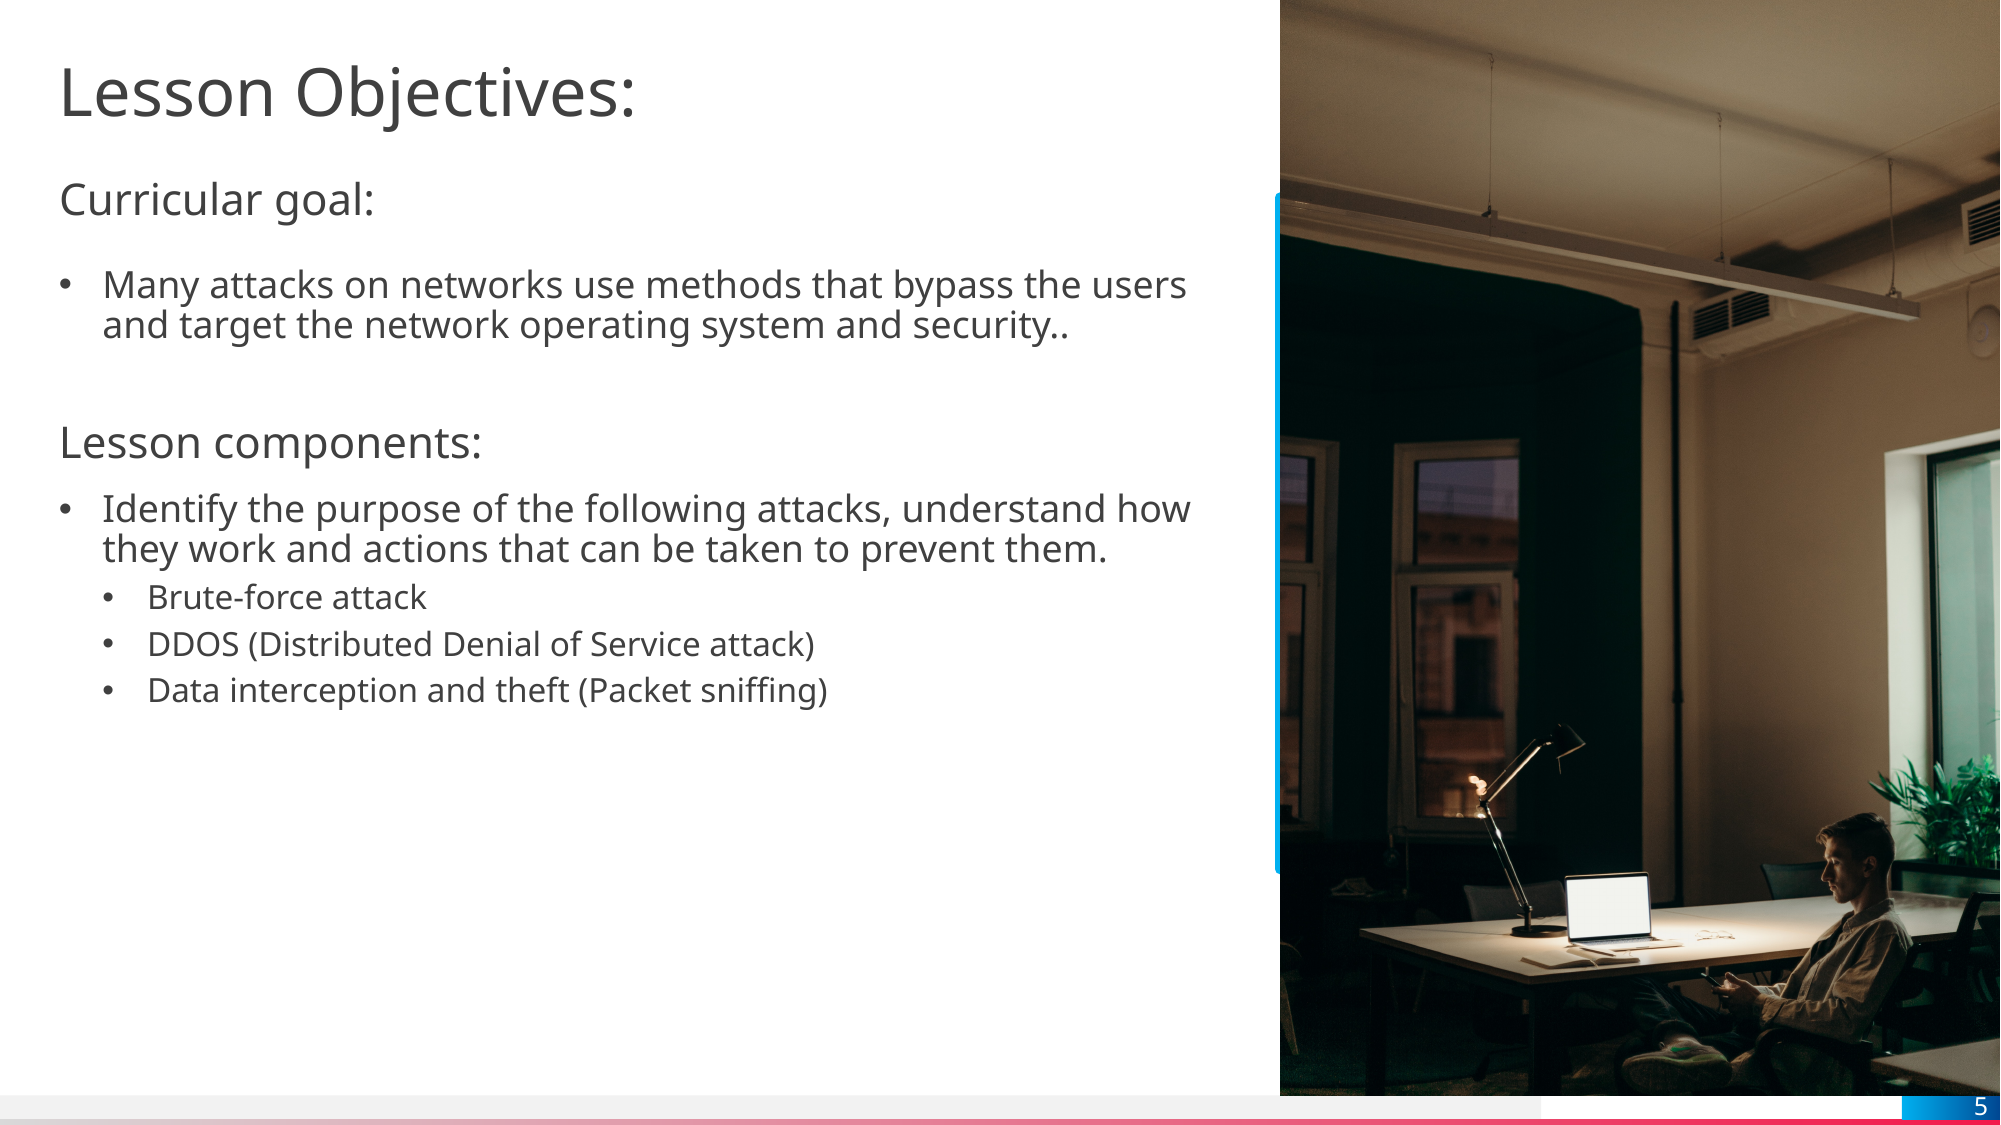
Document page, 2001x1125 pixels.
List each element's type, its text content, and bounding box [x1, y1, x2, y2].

list Many attacks on networks use methods that bypass the users and target the network operating system and security.. Identify the purpose of the following attacks, understand how they work and actions that can be taken to prevent them. Brute-force attack DDOS (Distributed Denial of Service attack) Data interception and theft (Packet sniffing) [59, 265, 1207, 420]
list Curricular goal: [59, 177, 1207, 237]
title Lesson Objectives: [59, 59, 1207, 148]
text_box Lesson components: [59, 420, 1207, 480]
picture [1280, 0, 2000, 1096]
list Many attacks on networks use methods that bypass the users and target the network operating system and security.. Identify the purpose of the following attacks, understand how they work and actions that can be taken to prevent them. Brute-force attack DDOS (Distributed Denial of Service attack) Data interception and theft (Packet sniffing) [59, 480, 1207, 1004]
slide_number 5 [1901, 1096, 2000, 1120]
